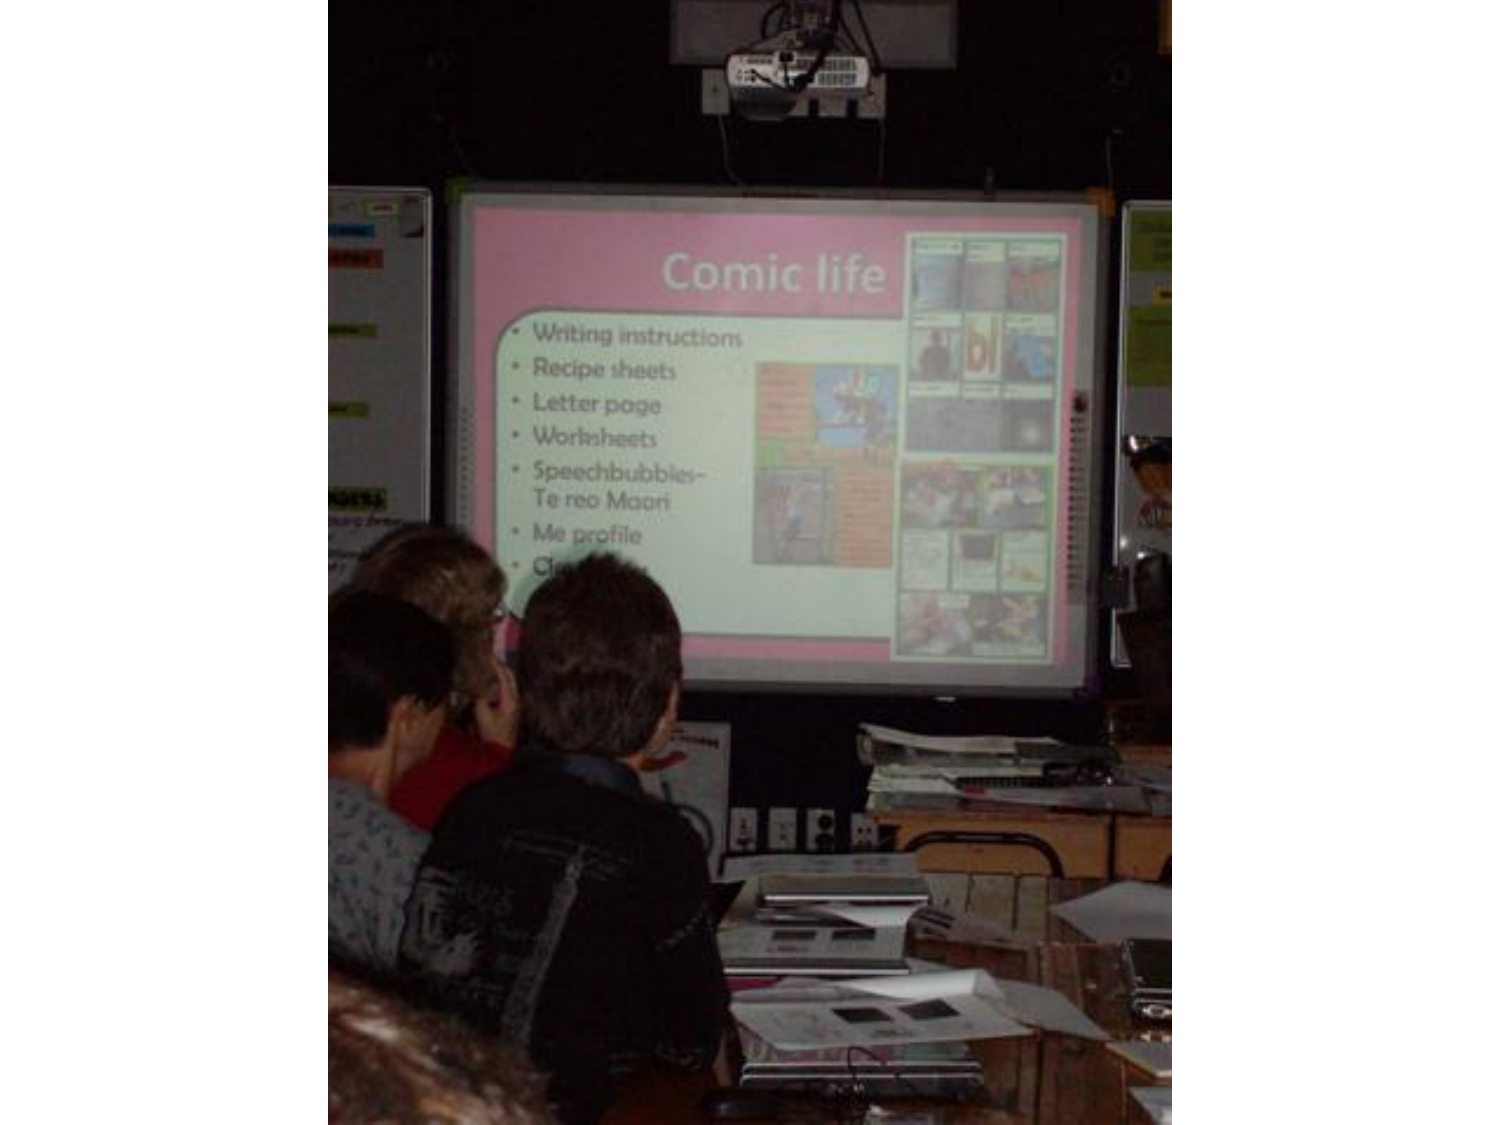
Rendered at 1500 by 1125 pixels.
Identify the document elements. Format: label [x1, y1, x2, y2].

picture [327, 0, 1173, 1125]
